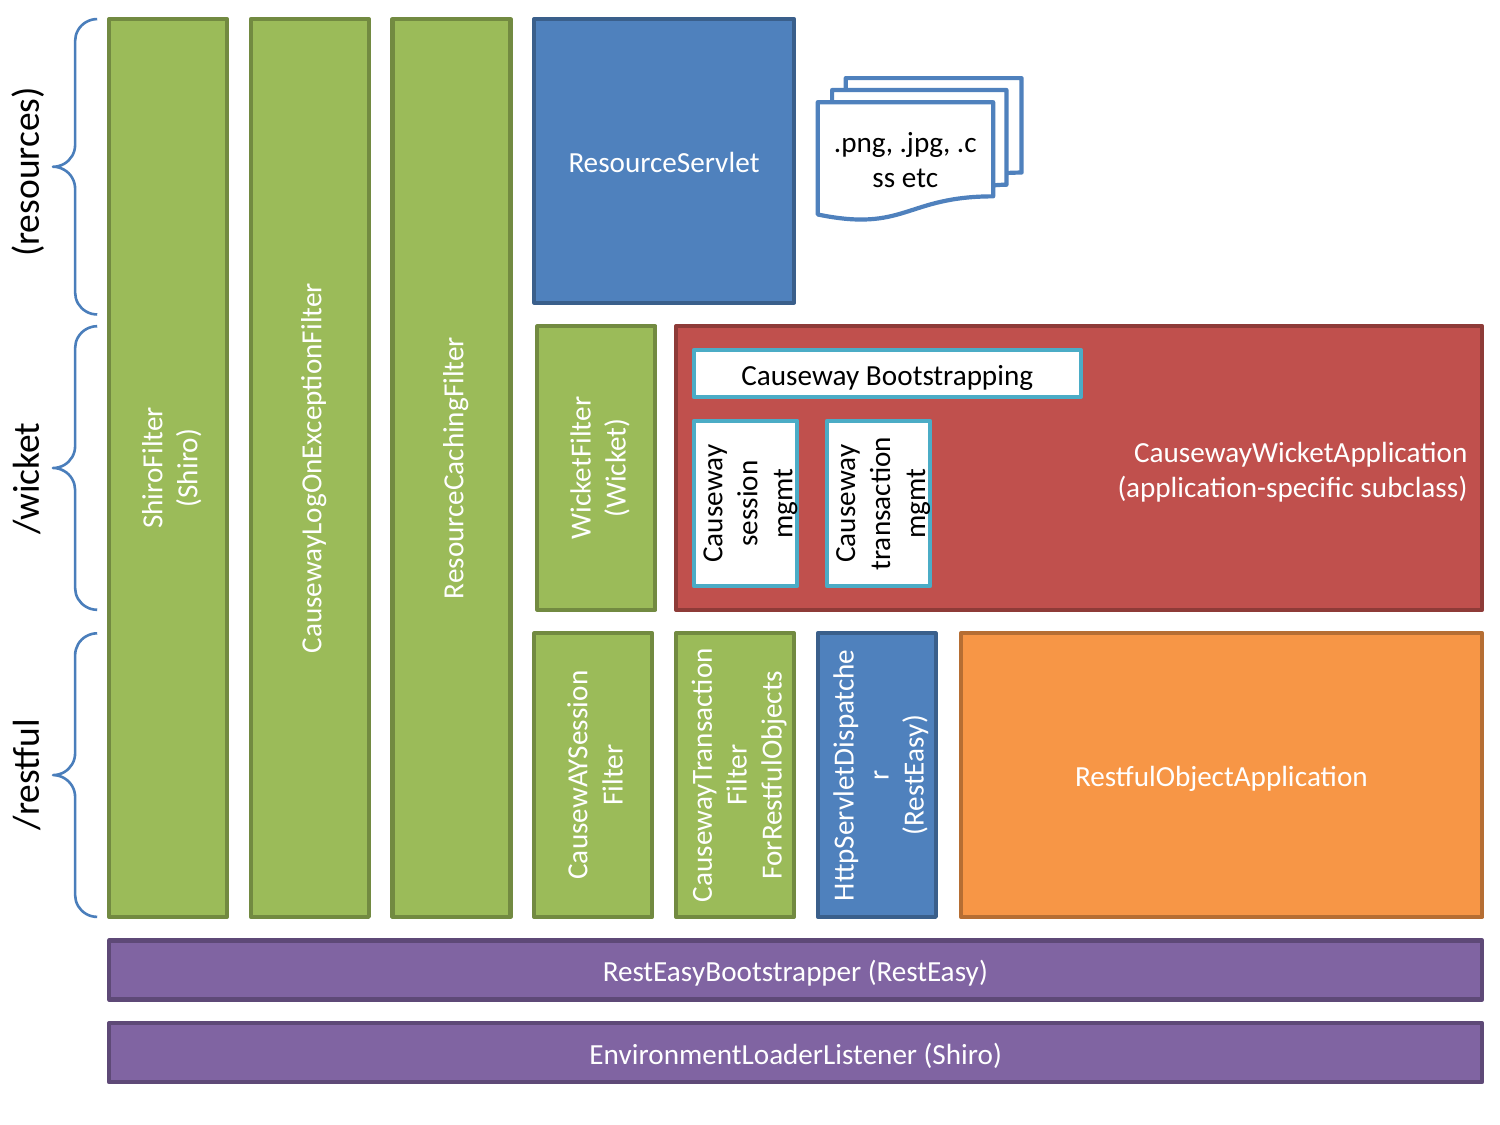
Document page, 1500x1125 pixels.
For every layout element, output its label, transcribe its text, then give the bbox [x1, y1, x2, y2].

text_box [54, 325, 98, 611]
text_box Causeway transaction mgmt [825, 419, 932, 588]
text_box ShiroFilter (Shiro) [107, 17, 229, 919]
text_box RestfulObjectApplication [959, 631, 1484, 919]
text_box (resources) [0, 72, 54, 272]
text_box WicketFilter (Wicket) [535, 324, 657, 612]
text_box CausewayLogOnExceptionFilter [249, 17, 371, 919]
text_box Causeway Bootstrapping [692, 348, 1083, 399]
text_box CausewayWicketApplication (application-specific subclass) [674, 324, 1484, 612]
text_box CausewayTransaction Filter ForRestfulObjects [674, 631, 796, 919]
text_box HttpServletDispatcher (RestEasy) [816, 631, 938, 919]
text_box [54, 632, 98, 918]
text_box RestEasyBootstrapper (RestEasy) [107, 938, 1484, 1002]
text_box Causeway session mgmt [692, 419, 799, 588]
text_box [54, 18, 98, 316]
text_box .png, .jpg, .css etc [815, 76, 1024, 222]
text_box EnvironmentLoaderListener (Shiro) [107, 1021, 1484, 1084]
text_box CausewAYSession Filter [532, 631, 654, 919]
text_box ResourceCachingFilter [390, 17, 513, 919]
text_box ResourceServlet [532, 17, 796, 305]
text_box /wicket [0, 407, 54, 550]
text_box /restful [0, 703, 54, 845]
